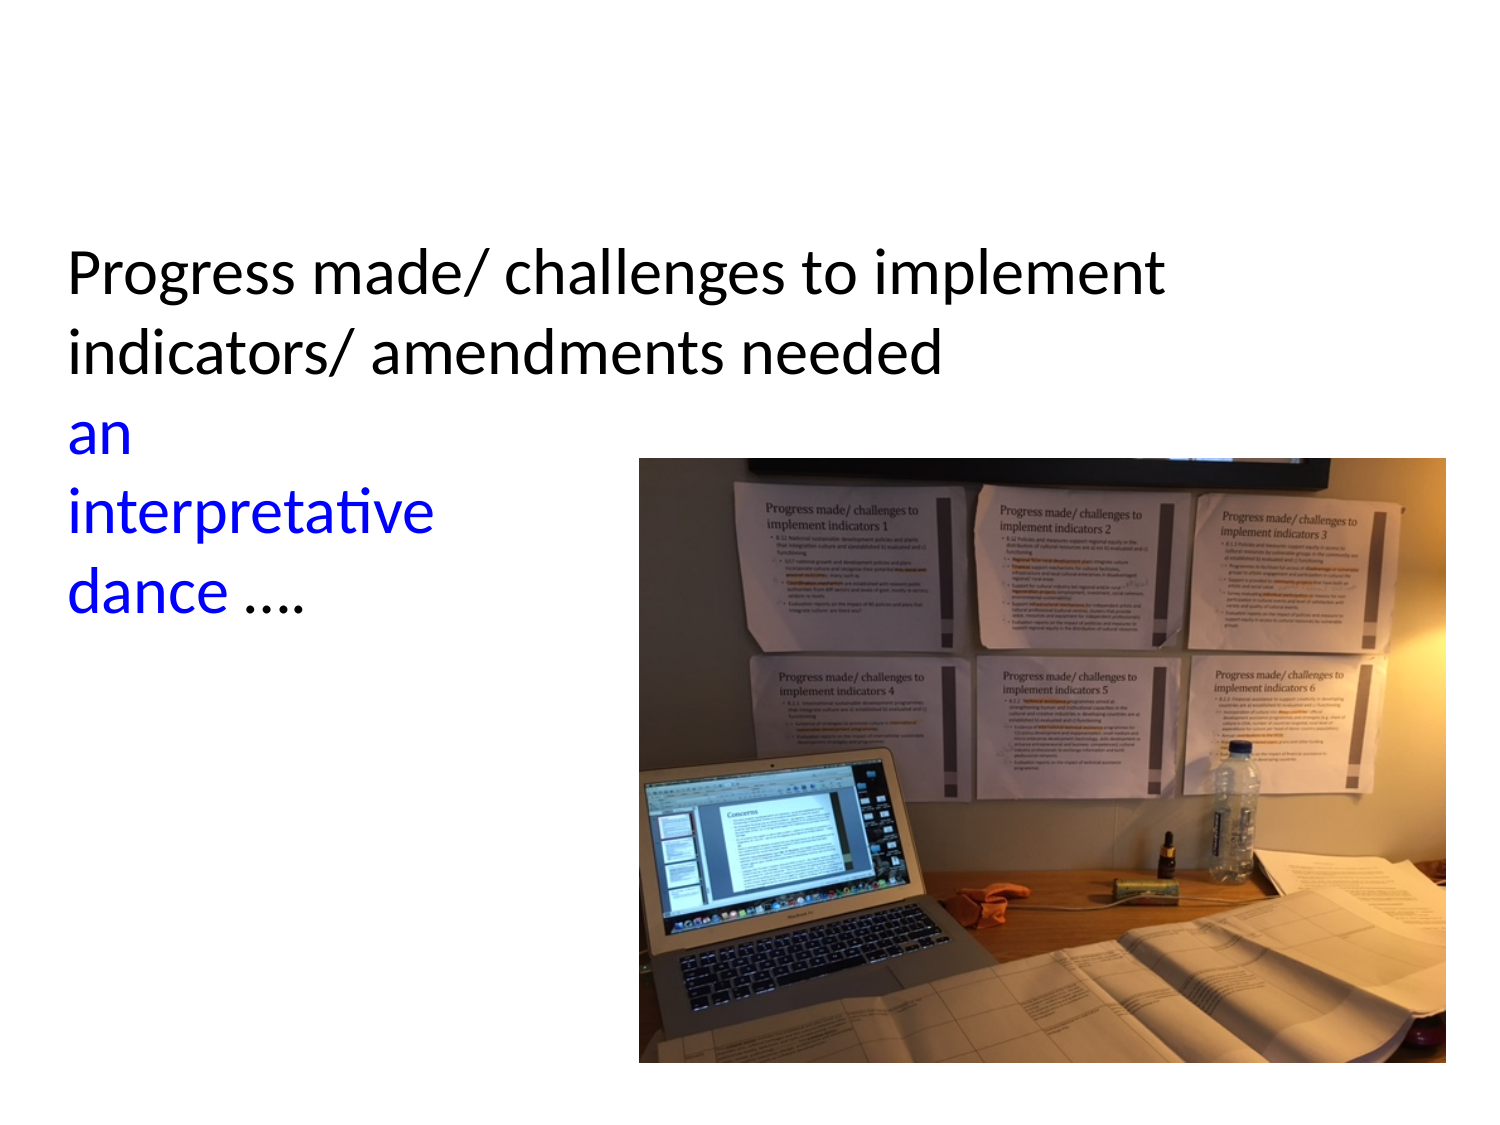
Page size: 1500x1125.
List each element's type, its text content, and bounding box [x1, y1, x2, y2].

title Progress made/ challenges to implement indicators/ amendments needed an interpretative dance …. [52, 214, 1290, 641]
picture [639, 458, 1446, 1063]
